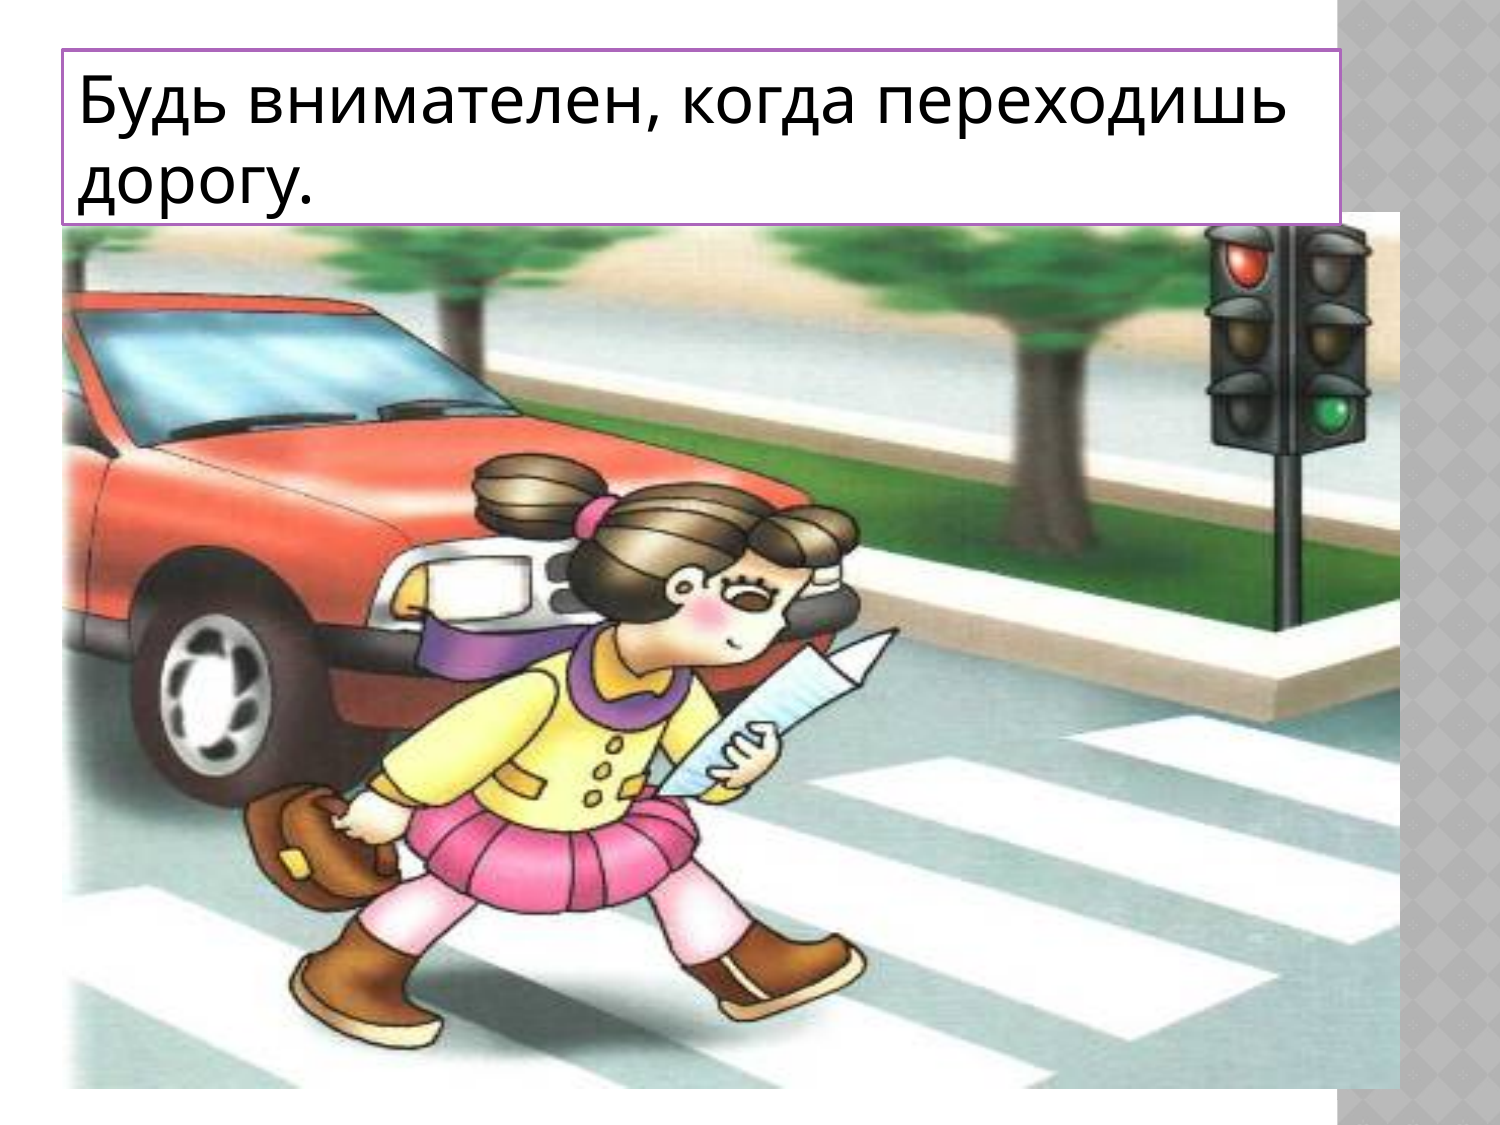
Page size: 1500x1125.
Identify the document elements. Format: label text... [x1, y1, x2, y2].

picture [62, 212, 1401, 1089]
text_box Будь внимателен, когда переходишь дорогу. [61, 48, 1342, 214]
